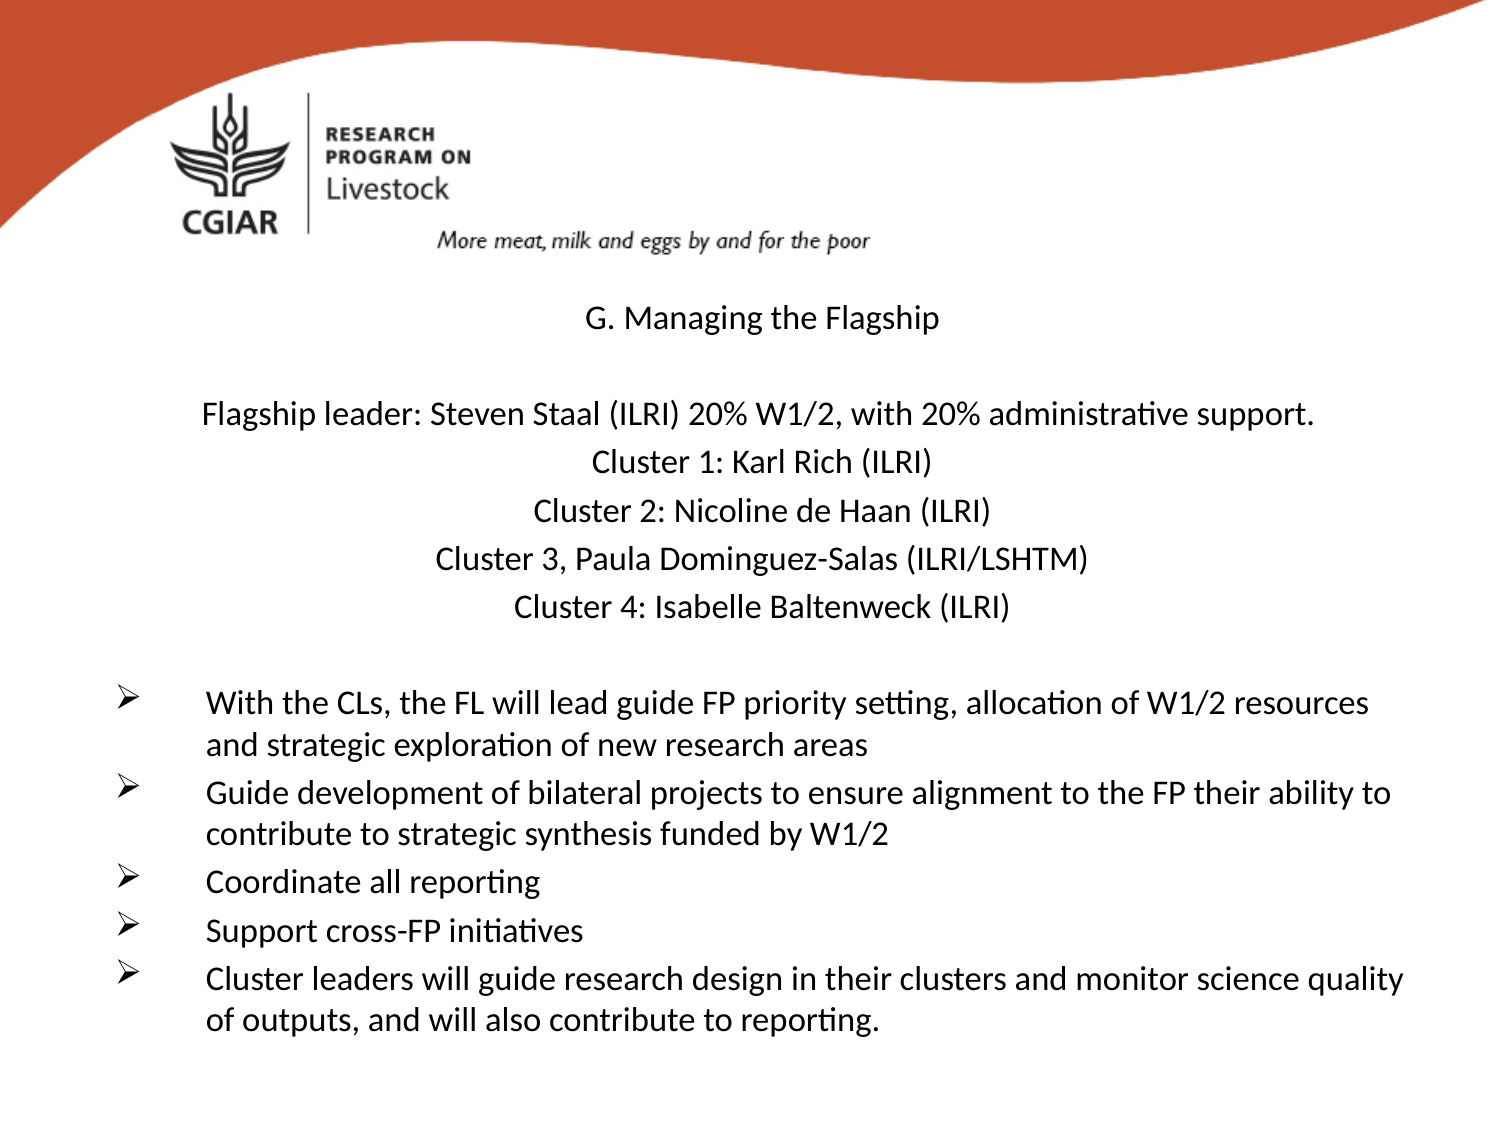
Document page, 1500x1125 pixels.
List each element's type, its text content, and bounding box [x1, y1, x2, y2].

picture [0, 0, 1500, 272]
list G. Managing the Flagship Flagship leader: Steven Staal (ILRI) 20% W1/2, with 20% administrative support. Cluster 1: Karl Rich (ILRI) Cluster 2: Nicoline de Haan (ILRI) Cluster 3, Paula Dominguez-Salas (ILRI/LSHTM) Cluster 4: Isabelle Baltenweck (ILRI) With the CLs, the FL will lead guide FP priority setting, allocation of W1/2 resources and strategic exploration of new research areas Guide development of bilateral projects to ensure alignment to the FP their ability to contribute to strategic synthesis funded by W1/2 Coordinate all reporting Support cross-FP initiatives Cluster leaders will guide research design in their clusters and monitor science quality of outputs, and will also contribute to reporting. [99, 287, 1425, 1050]
